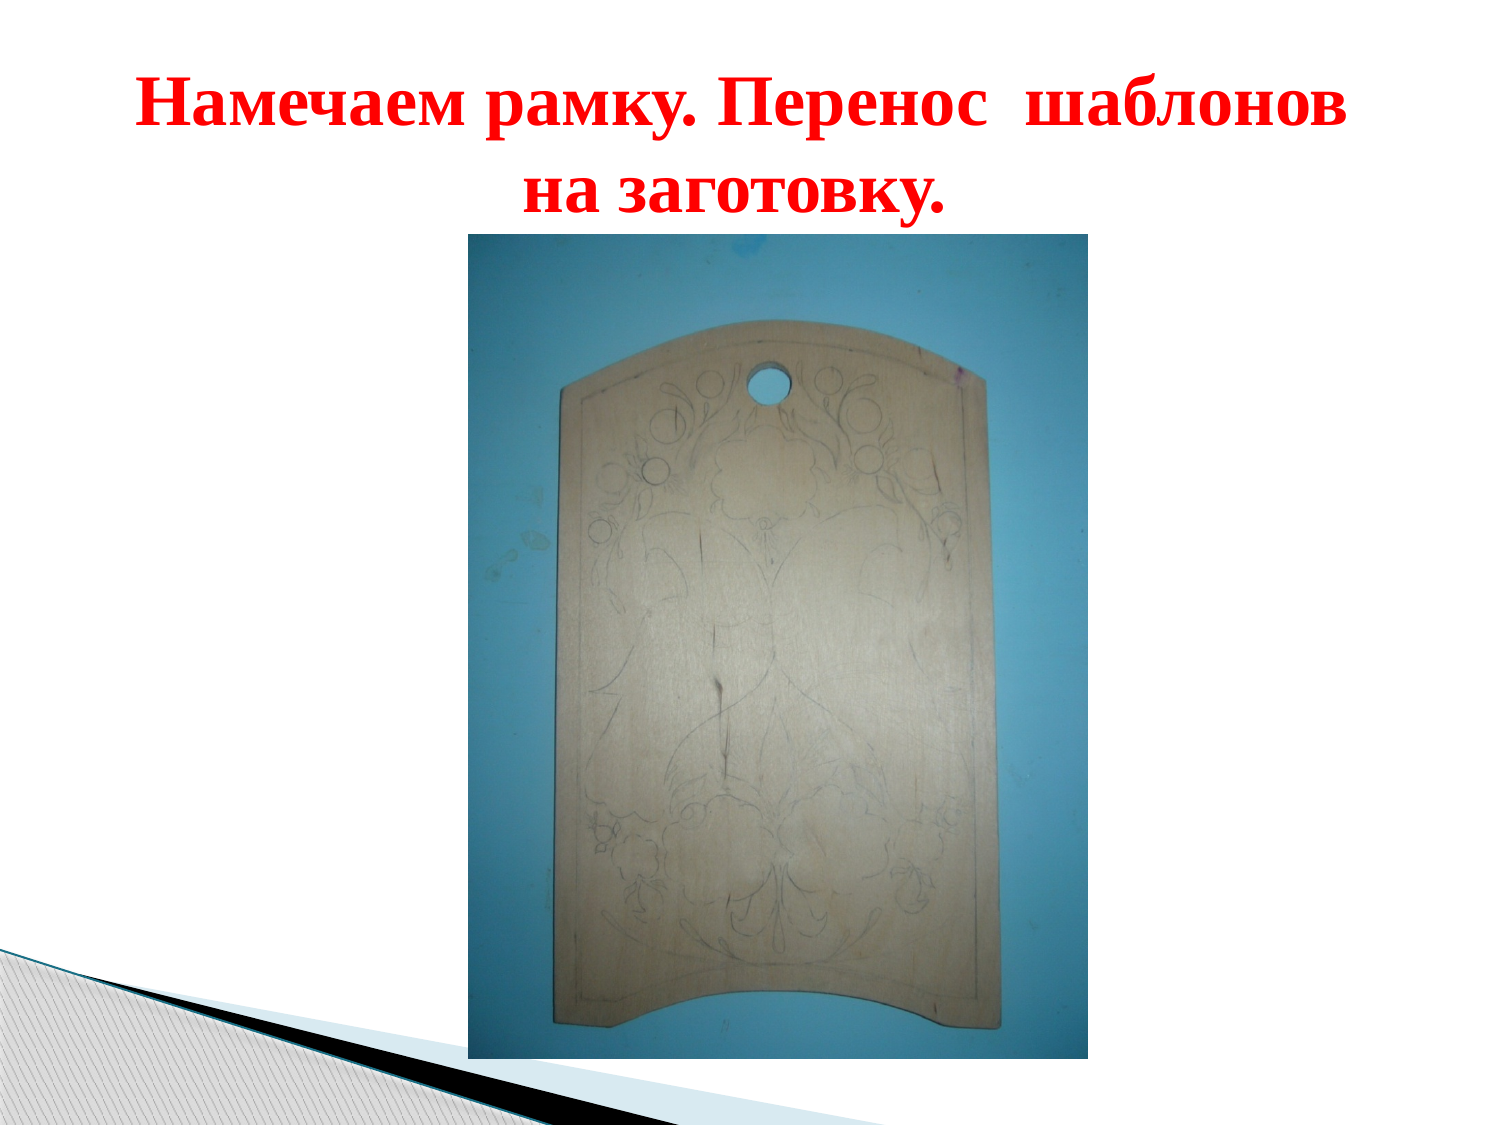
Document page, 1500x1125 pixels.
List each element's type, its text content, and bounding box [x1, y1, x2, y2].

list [468, 234, 1088, 1059]
title Намечаем рамку. Перенос шаблонов на заготовку. [75, 45, 1395, 235]
